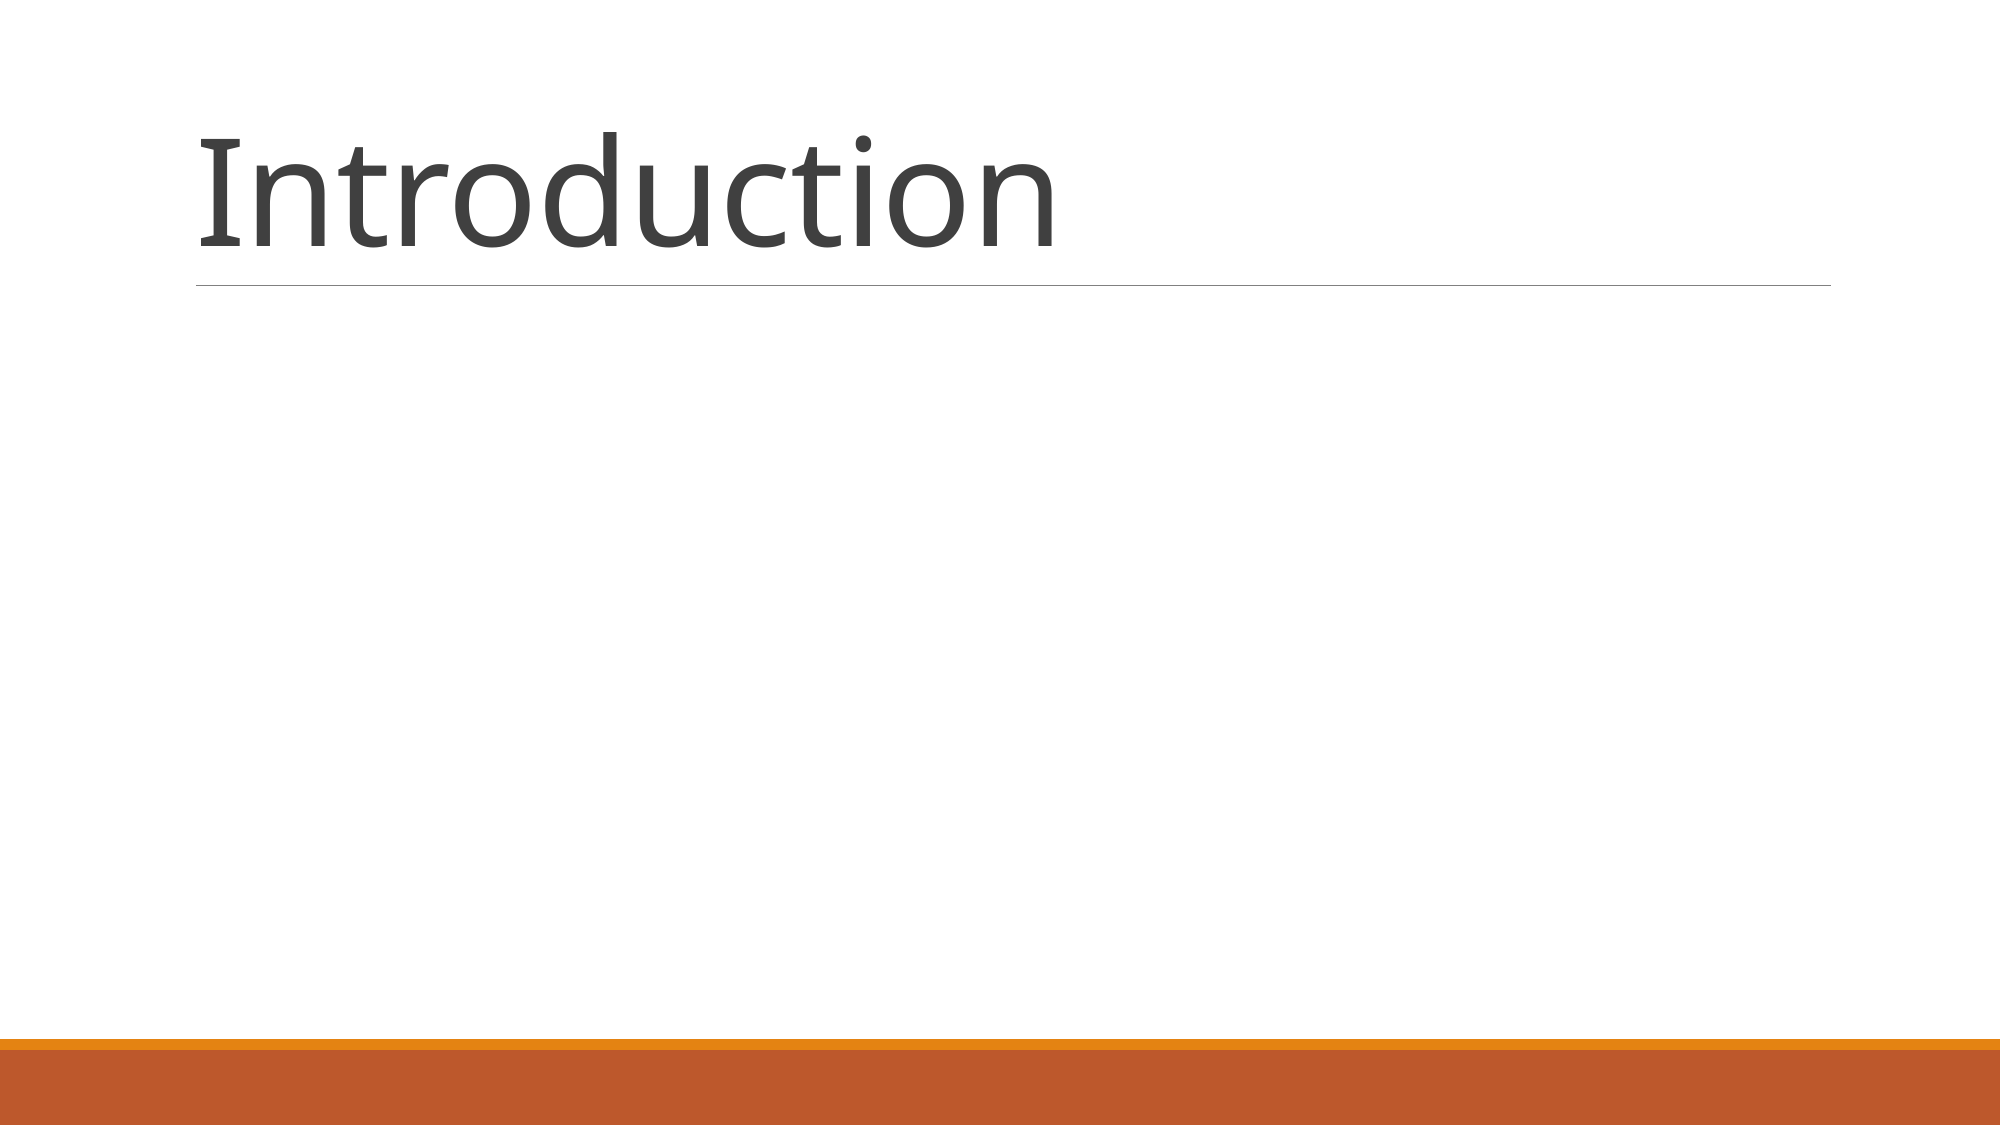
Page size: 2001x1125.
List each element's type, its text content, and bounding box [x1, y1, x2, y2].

title Introduction [180, 47, 1830, 285]
